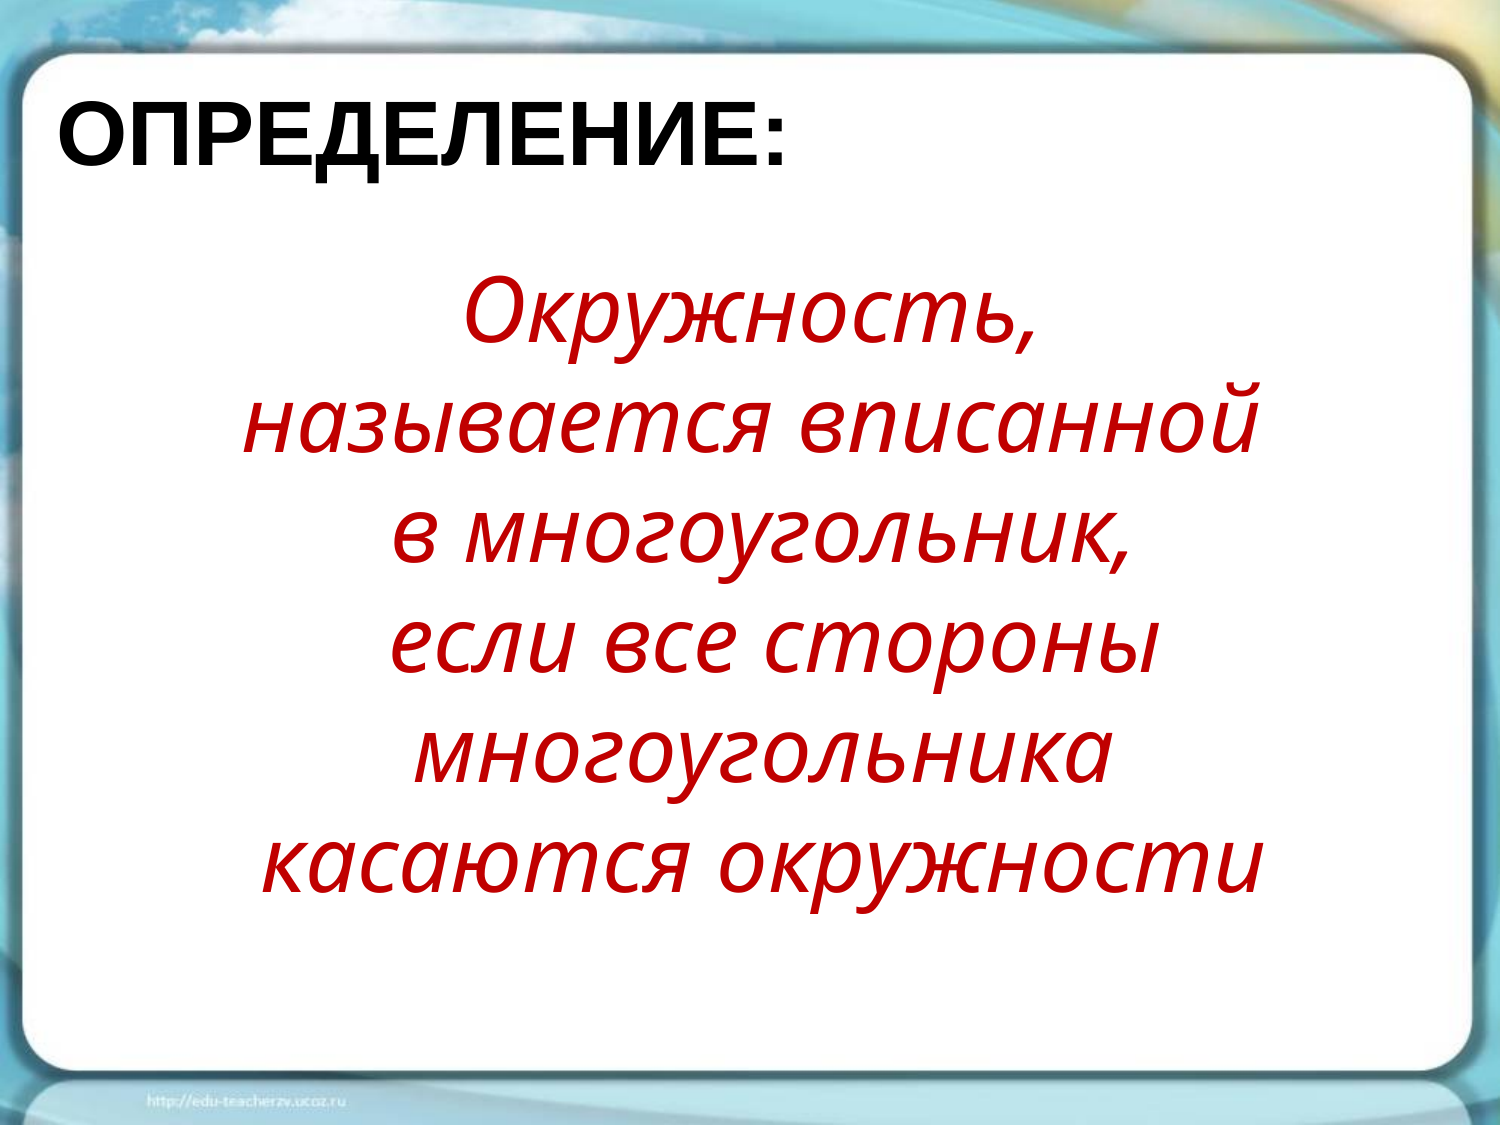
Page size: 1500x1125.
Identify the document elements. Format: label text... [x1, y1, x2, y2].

text_box ОПРЕДЕЛЕНИЕ: [40, 66, 808, 192]
text_box Окружность, называется вписанной в многоугольник, если все стороны многоугольника касаются окружности [226, 243, 1302, 919]
picture [0, 0, 1500, 1125]
